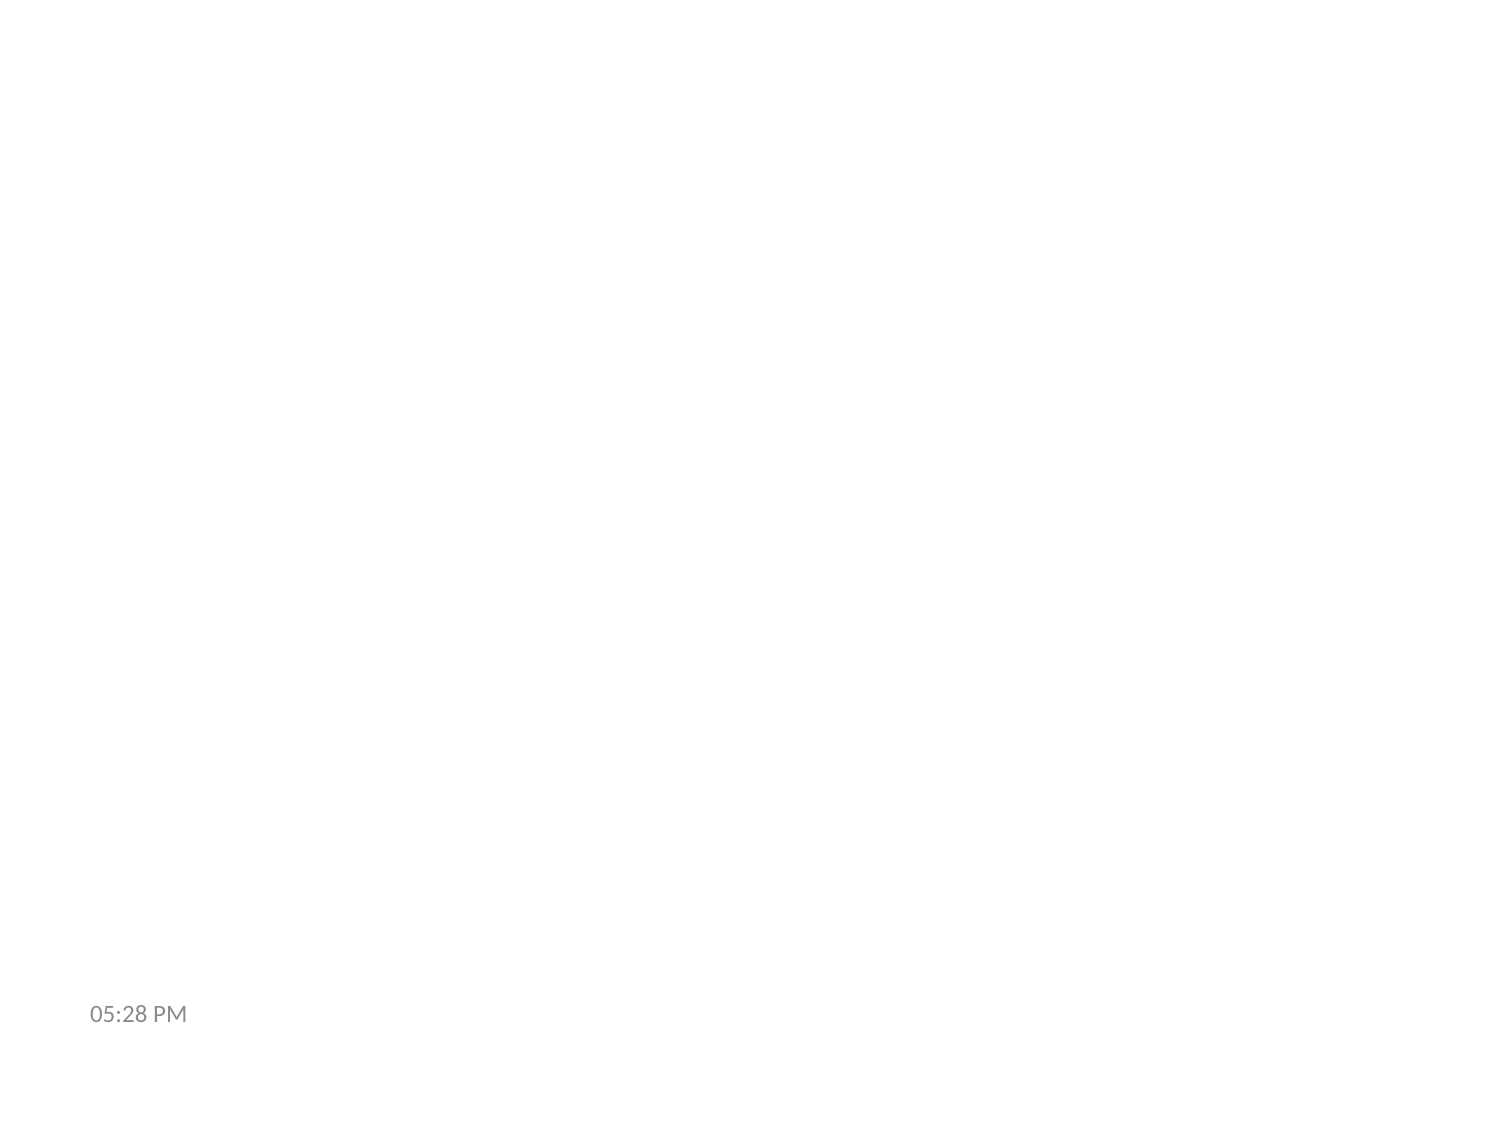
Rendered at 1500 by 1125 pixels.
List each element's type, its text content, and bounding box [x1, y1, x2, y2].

text_box 3:35 PM [75, 982, 425, 1043]
